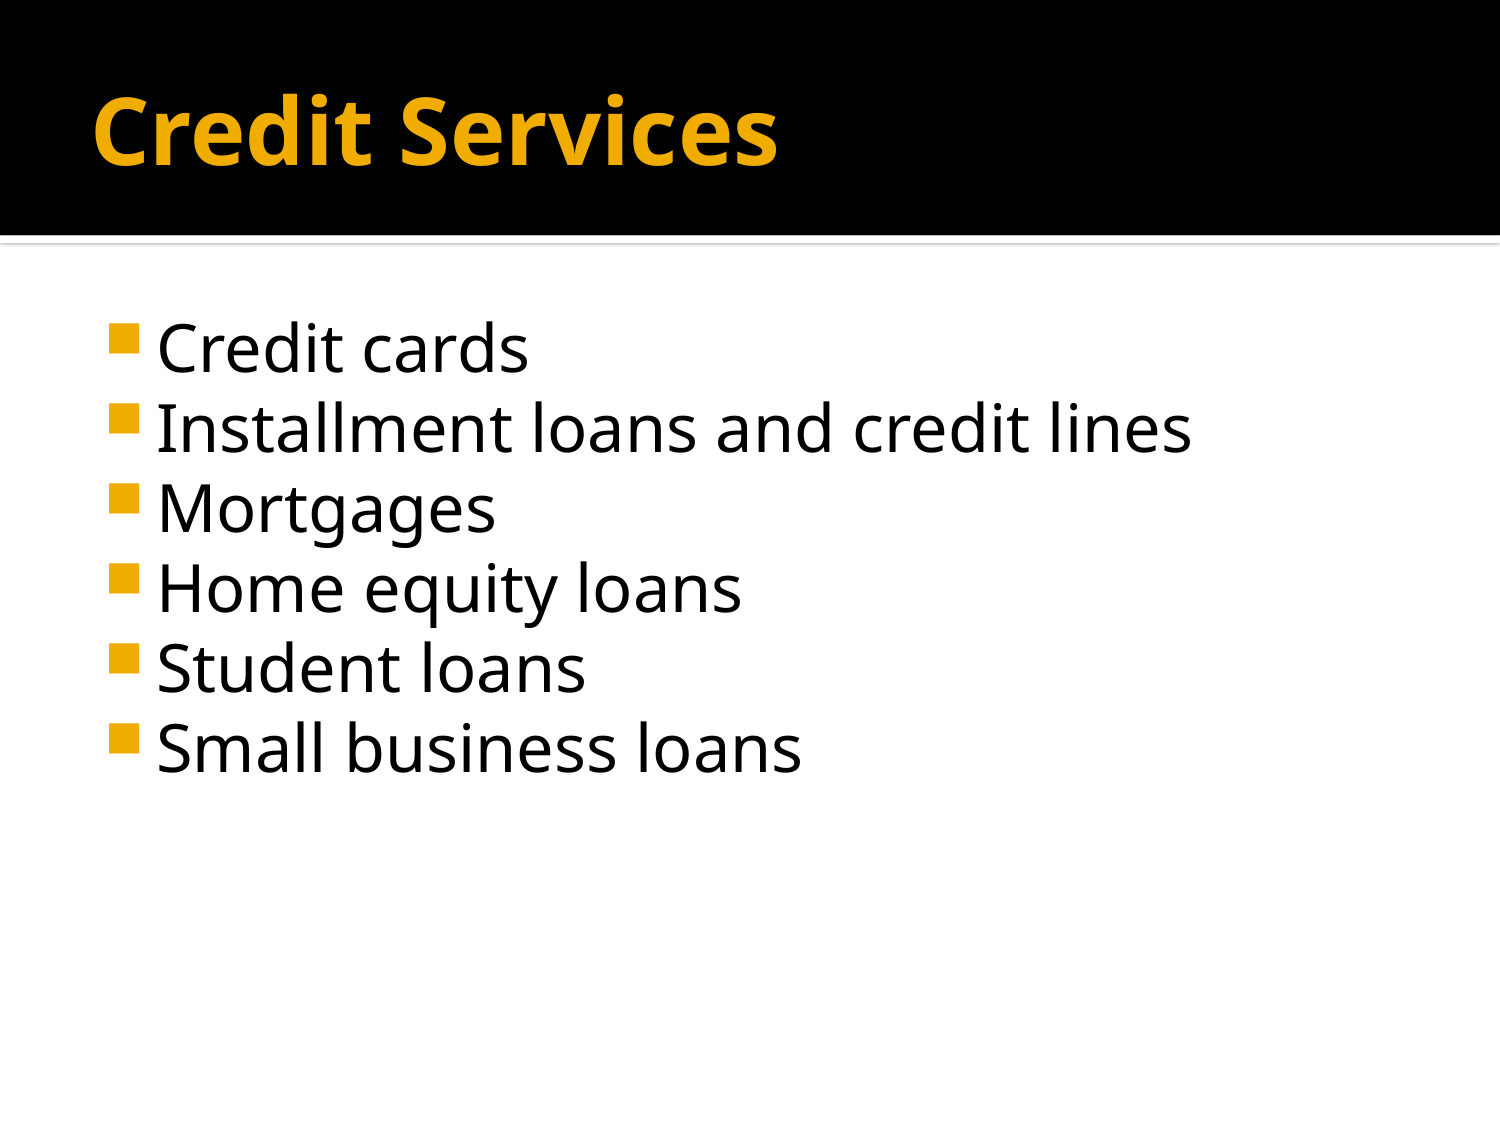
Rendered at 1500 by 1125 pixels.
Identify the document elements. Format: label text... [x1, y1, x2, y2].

list Credit cards Installment loans and credit lines Mortgages Home equity loans Student loans Small business loans [75, 291, 1425, 1050]
title Credit Services [75, 25, 1425, 231]
